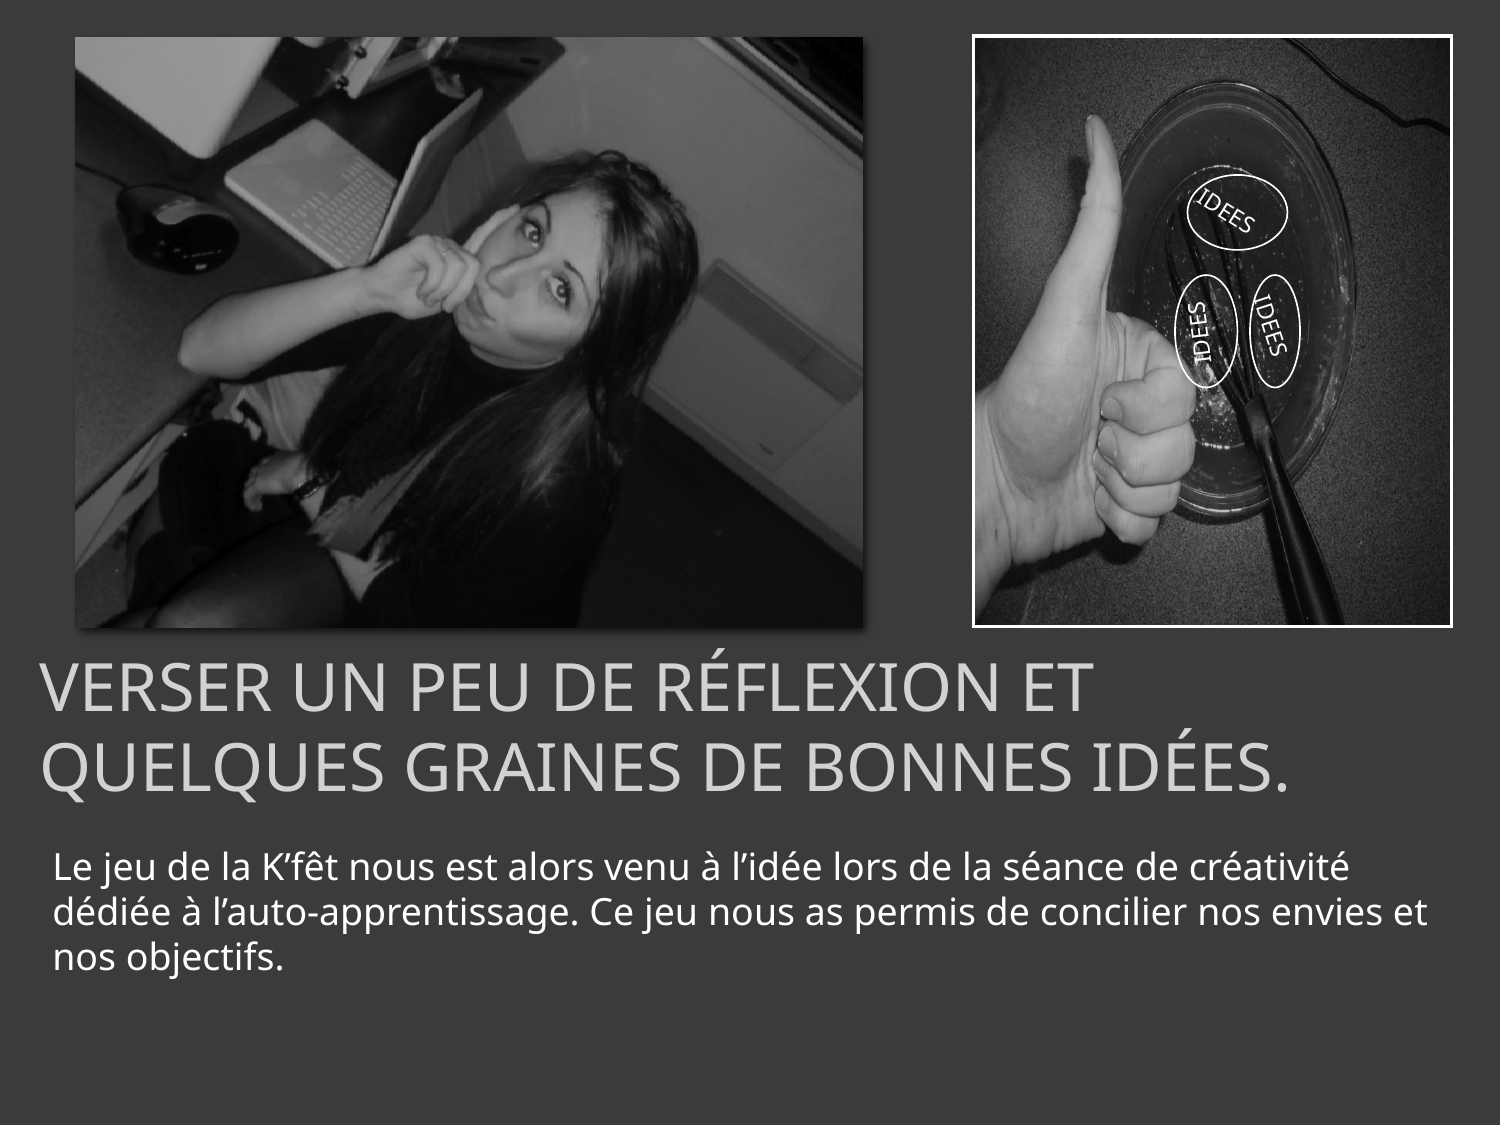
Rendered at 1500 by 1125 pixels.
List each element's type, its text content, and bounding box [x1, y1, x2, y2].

list Le jeu de la K’fêt nous est alors venu à l’idée lors de la séance de créativité dédiée à l’auto-apprentissage. Ce jeu nous as permis de concilier nos envies et nos objectifs. [37, 835, 1450, 1123]
text_box Verser un peu de réflexion et quelques graines de bonnes idées. [24, 637, 1400, 825]
picture [74, 37, 863, 629]
picture [974, 37, 1451, 626]
